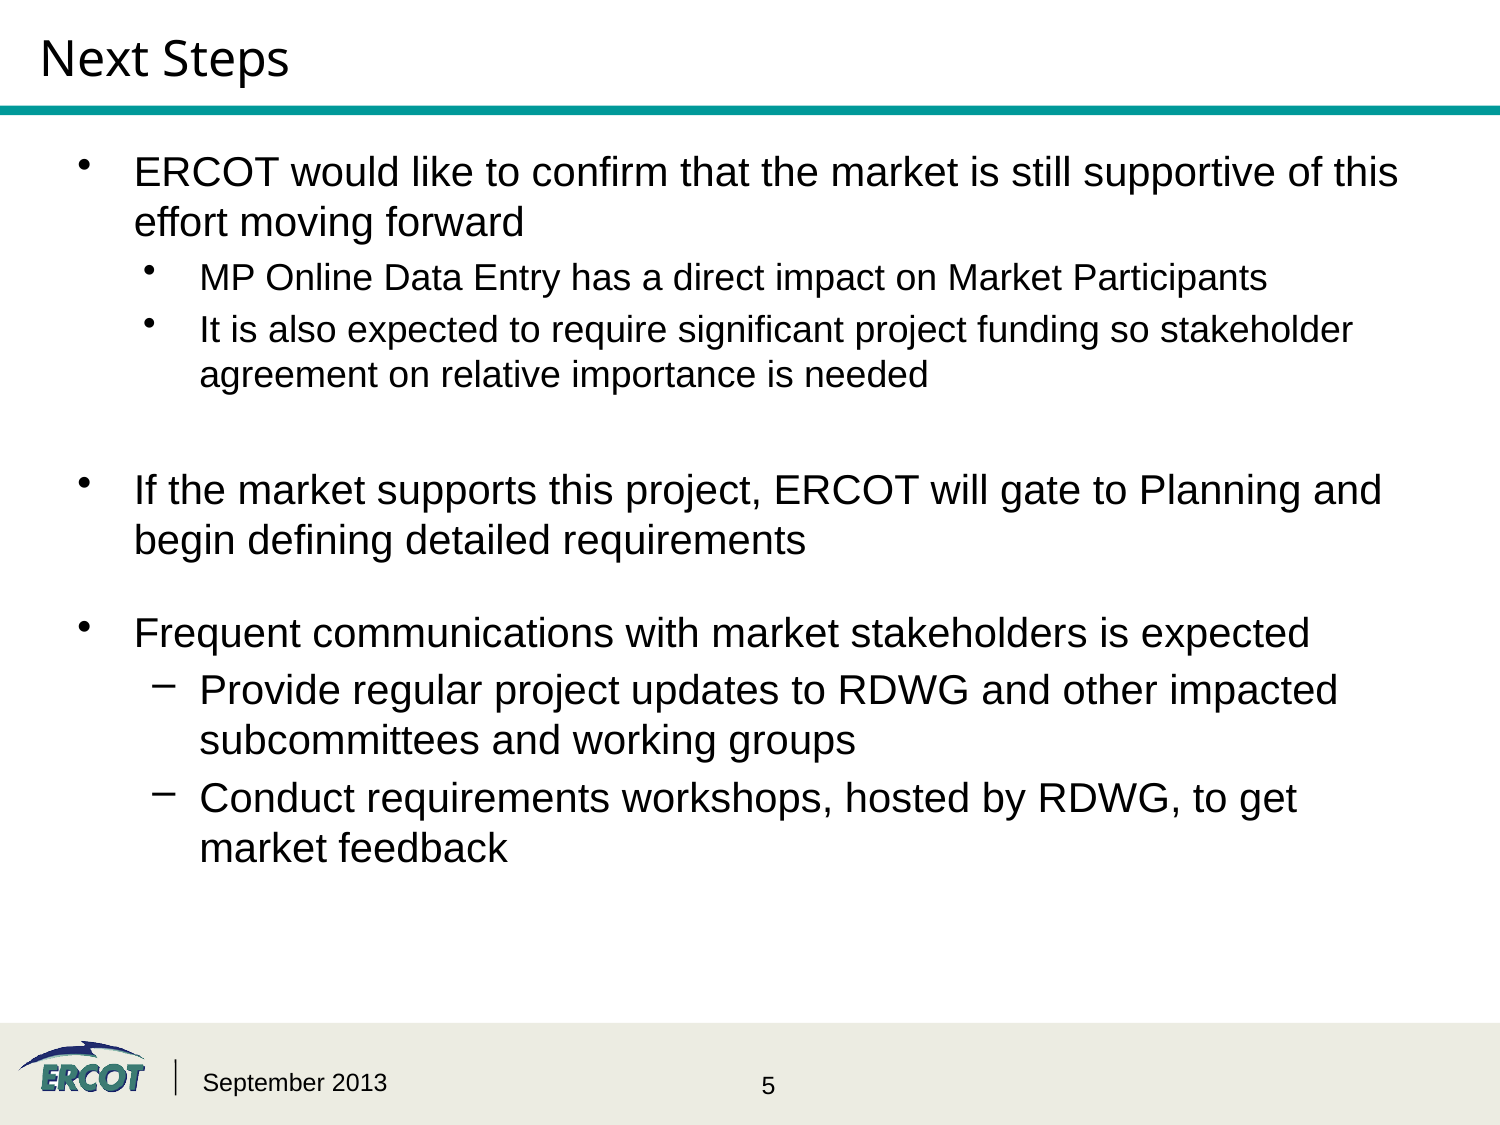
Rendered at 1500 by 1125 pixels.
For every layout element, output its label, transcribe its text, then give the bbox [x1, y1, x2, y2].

list ERCOT would like to confirm that the market is still supportive of this effort moving forward MP Online Data Entry has a direct impact on Market Participants It is also expected to require significant project funding so stakeholder agreement on relative importance is needed If the market supports this project, ERCOT will gate to Planning and begin defining detailed requirements Frequent communications with market stakeholders is expected Provide regular project updates to RDWG and other impacted subcommittees and working groups Conduct requirements workshops, hosted by RDWG, to get market feedback [62, 137, 1438, 1013]
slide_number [187, 1059, 538, 1125]
picture [10, 1031, 151, 1111]
title Next Steps [24, 0, 1088, 113]
